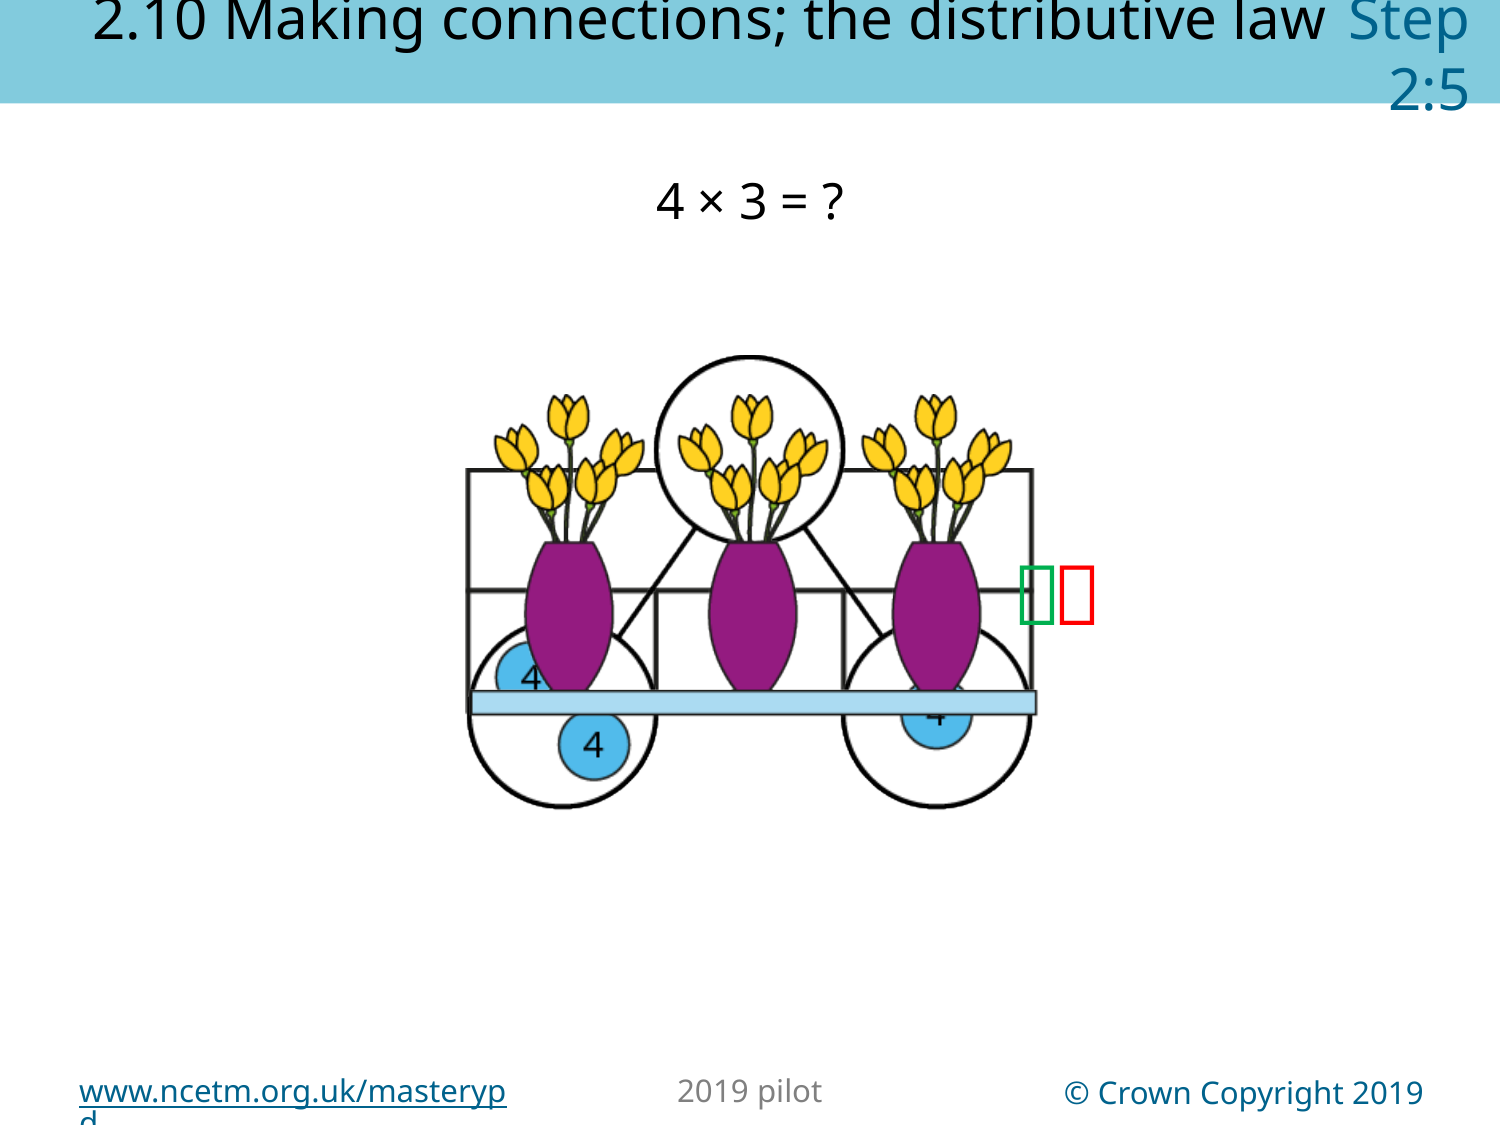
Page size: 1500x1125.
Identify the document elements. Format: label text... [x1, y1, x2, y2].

picture [464, 355, 1040, 836]
text_box 4 × 3 = ? [641, 161, 859, 237]
text_box  [1078, 535, 1118, 650]
text_box  [1044, 535, 1078, 650]
list 2.10 Making connections; the distributive law Step 2:5 [0, 0, 1500, 104]
